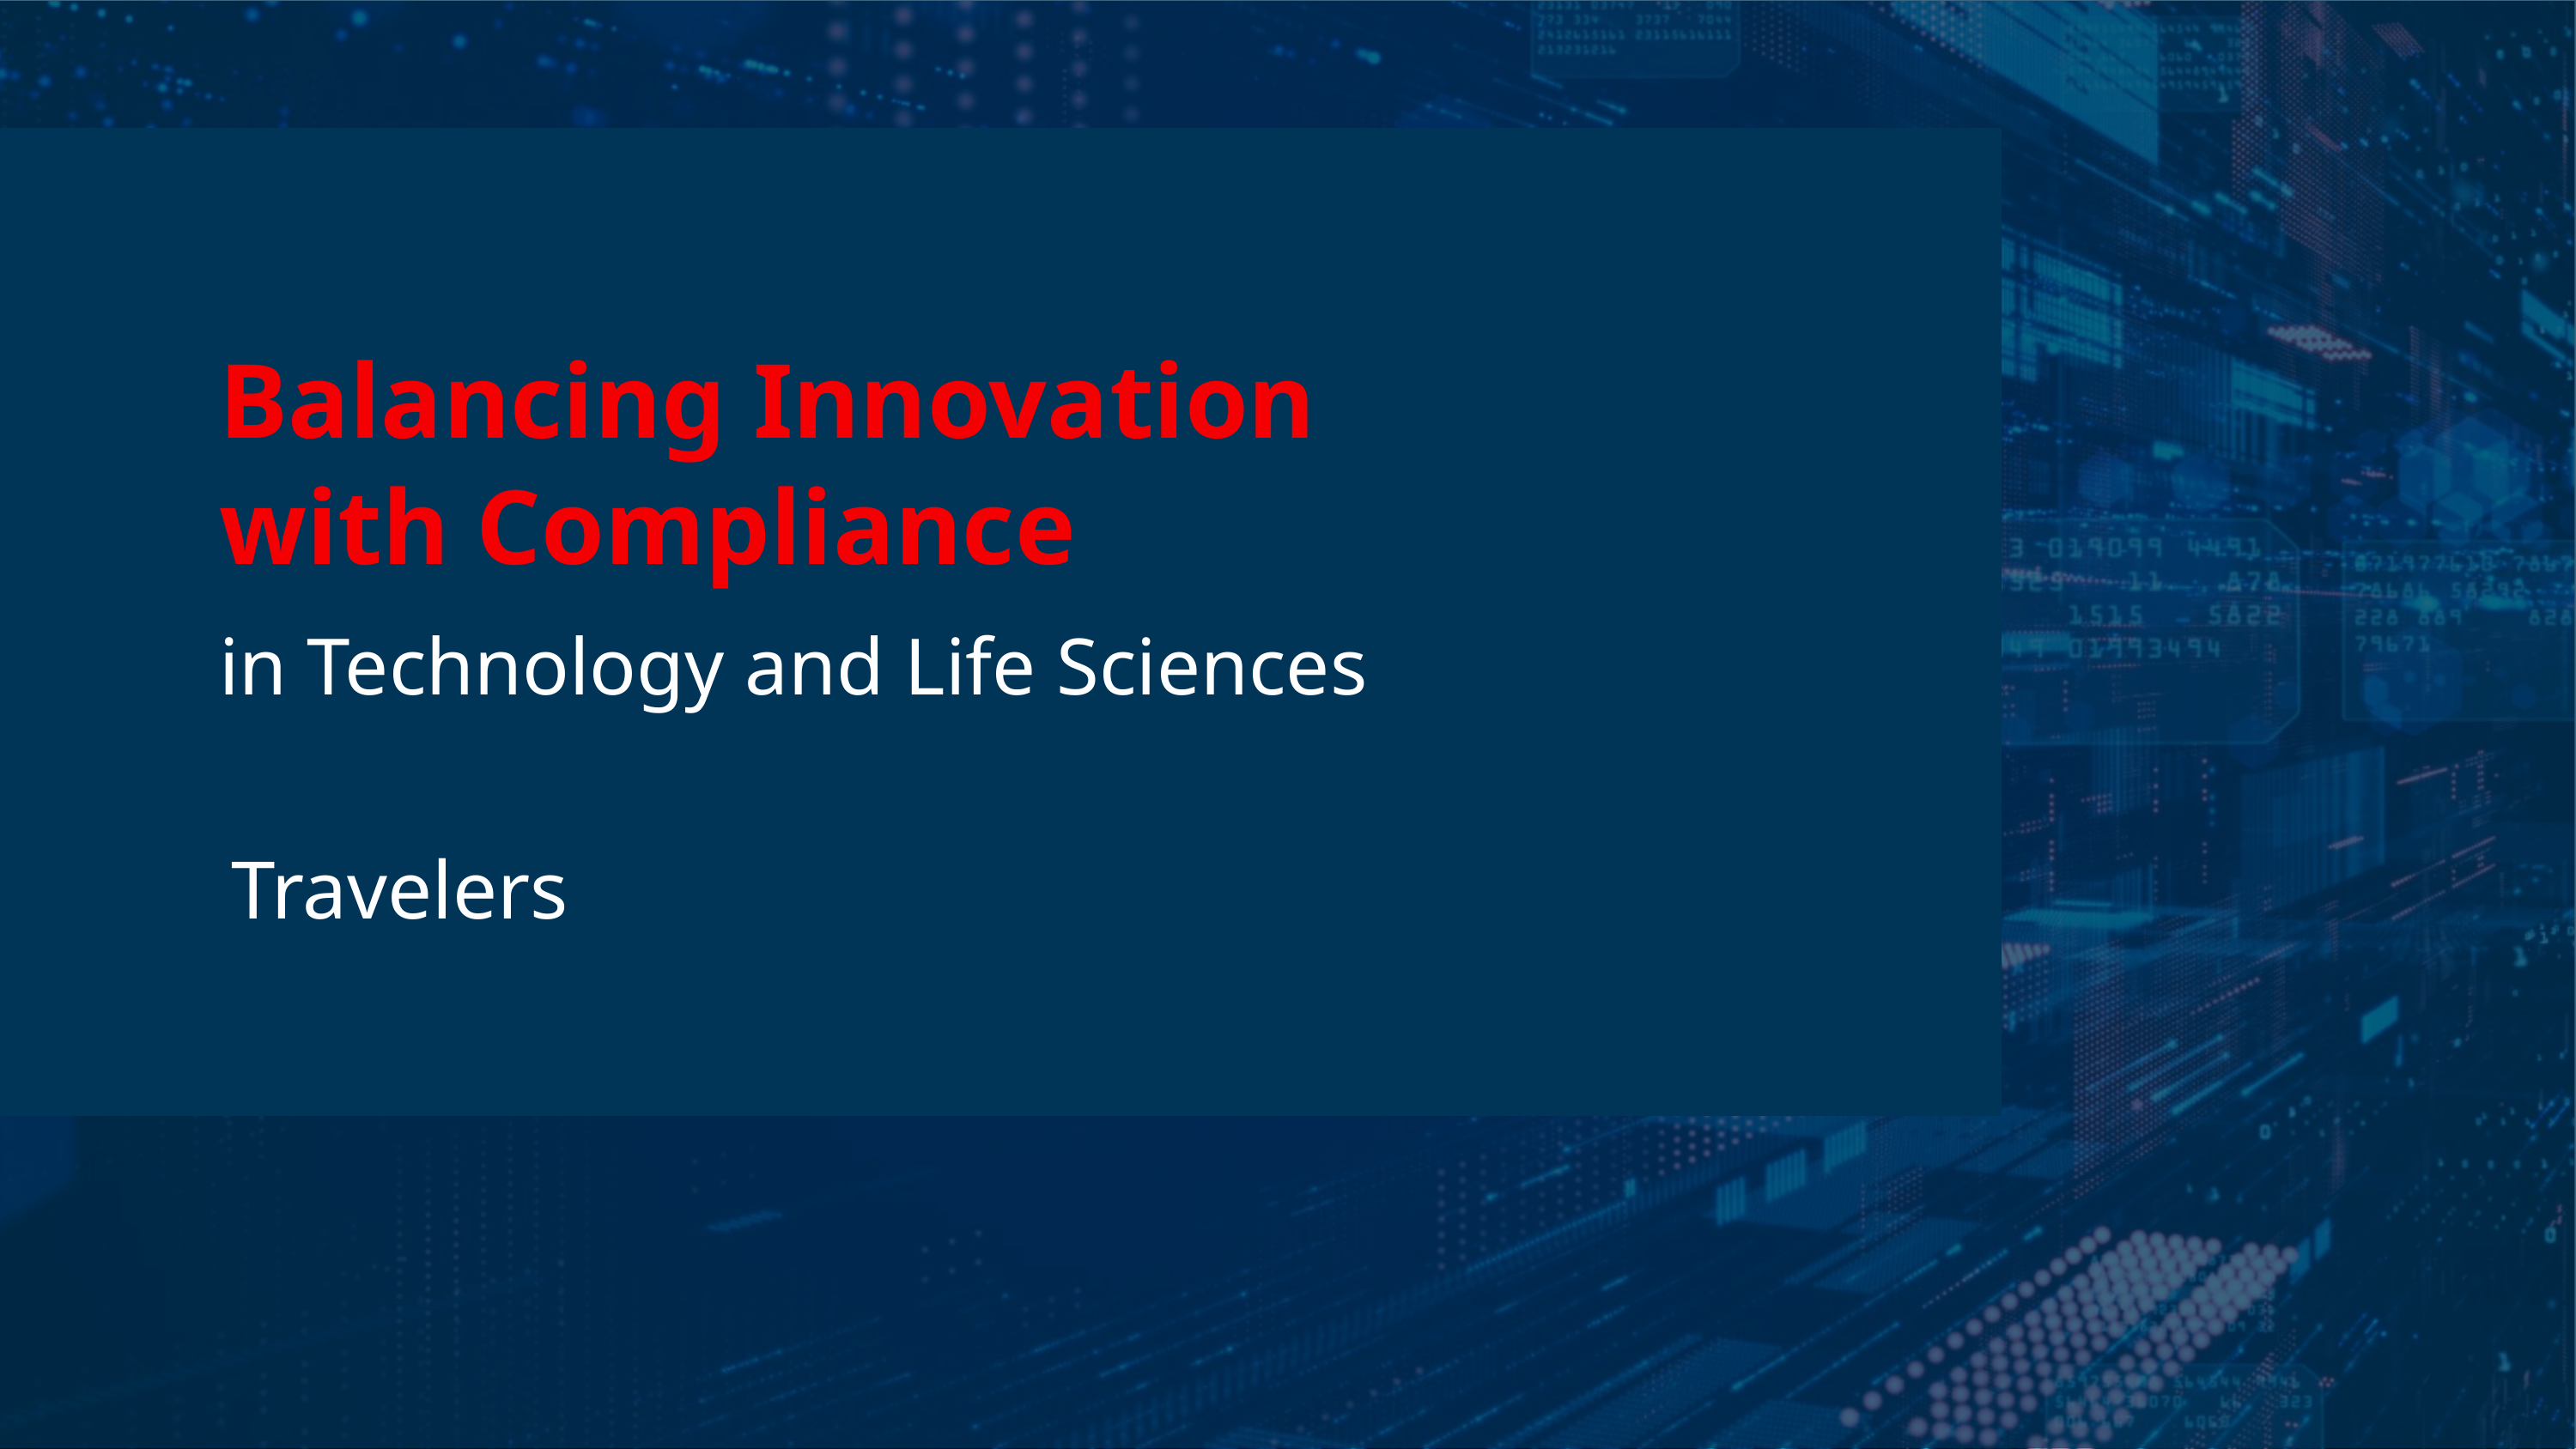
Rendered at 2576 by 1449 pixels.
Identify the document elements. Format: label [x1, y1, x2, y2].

text_box [0, 127, 2002, 1117]
text_box [0, 0, 2576, 1449]
